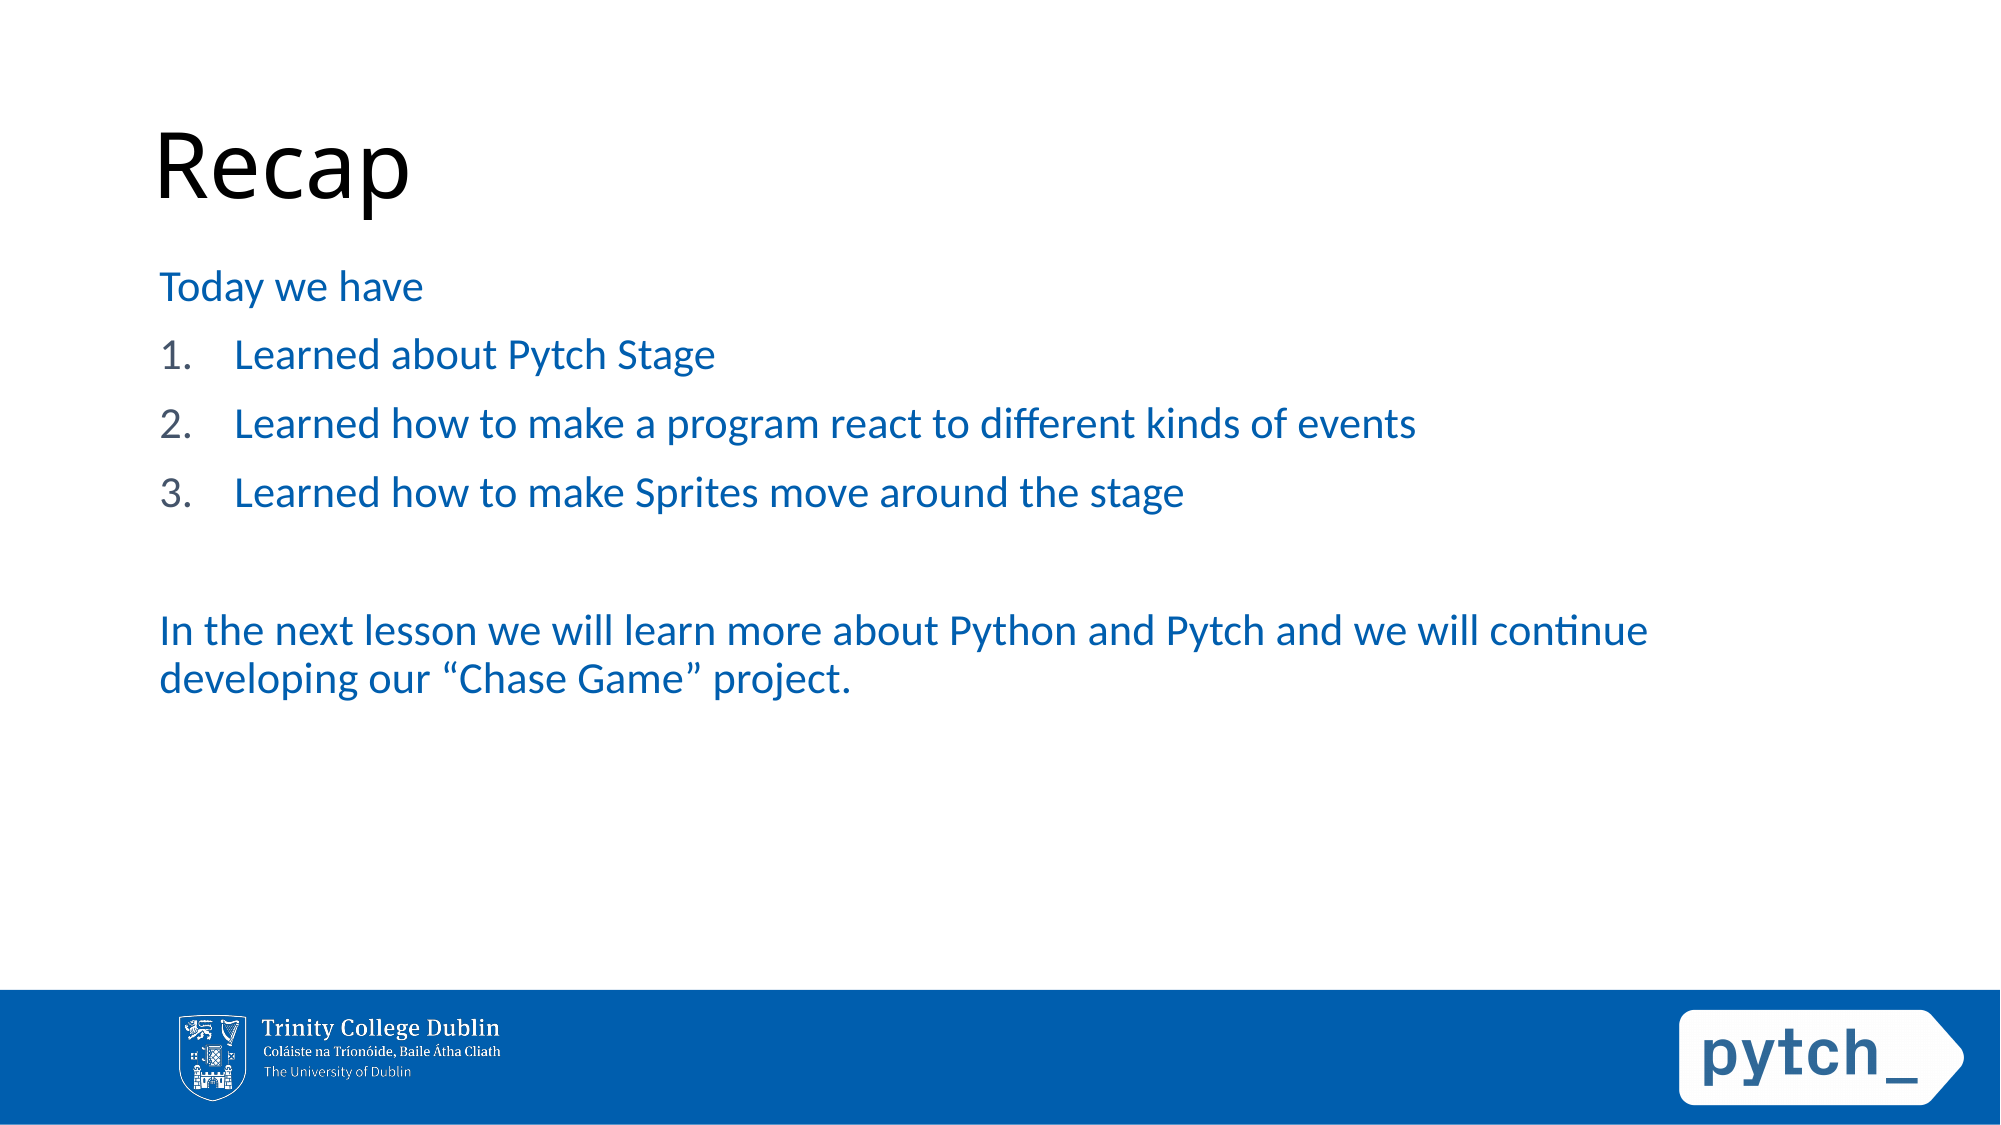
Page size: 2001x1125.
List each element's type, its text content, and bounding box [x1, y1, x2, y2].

picture [178, 1014, 502, 1102]
picture [1590, 894, 2001, 1125]
list Today we have Learned about Pytch Stage Learned how to make a program react to different kinds of events Learned how to make Sprites move around the stage In the next lesson we will learn more about Python and Pytch and we will continue developing our “Chase Game” project. [144, 255, 1863, 806]
title Recap [137, 59, 1863, 278]
